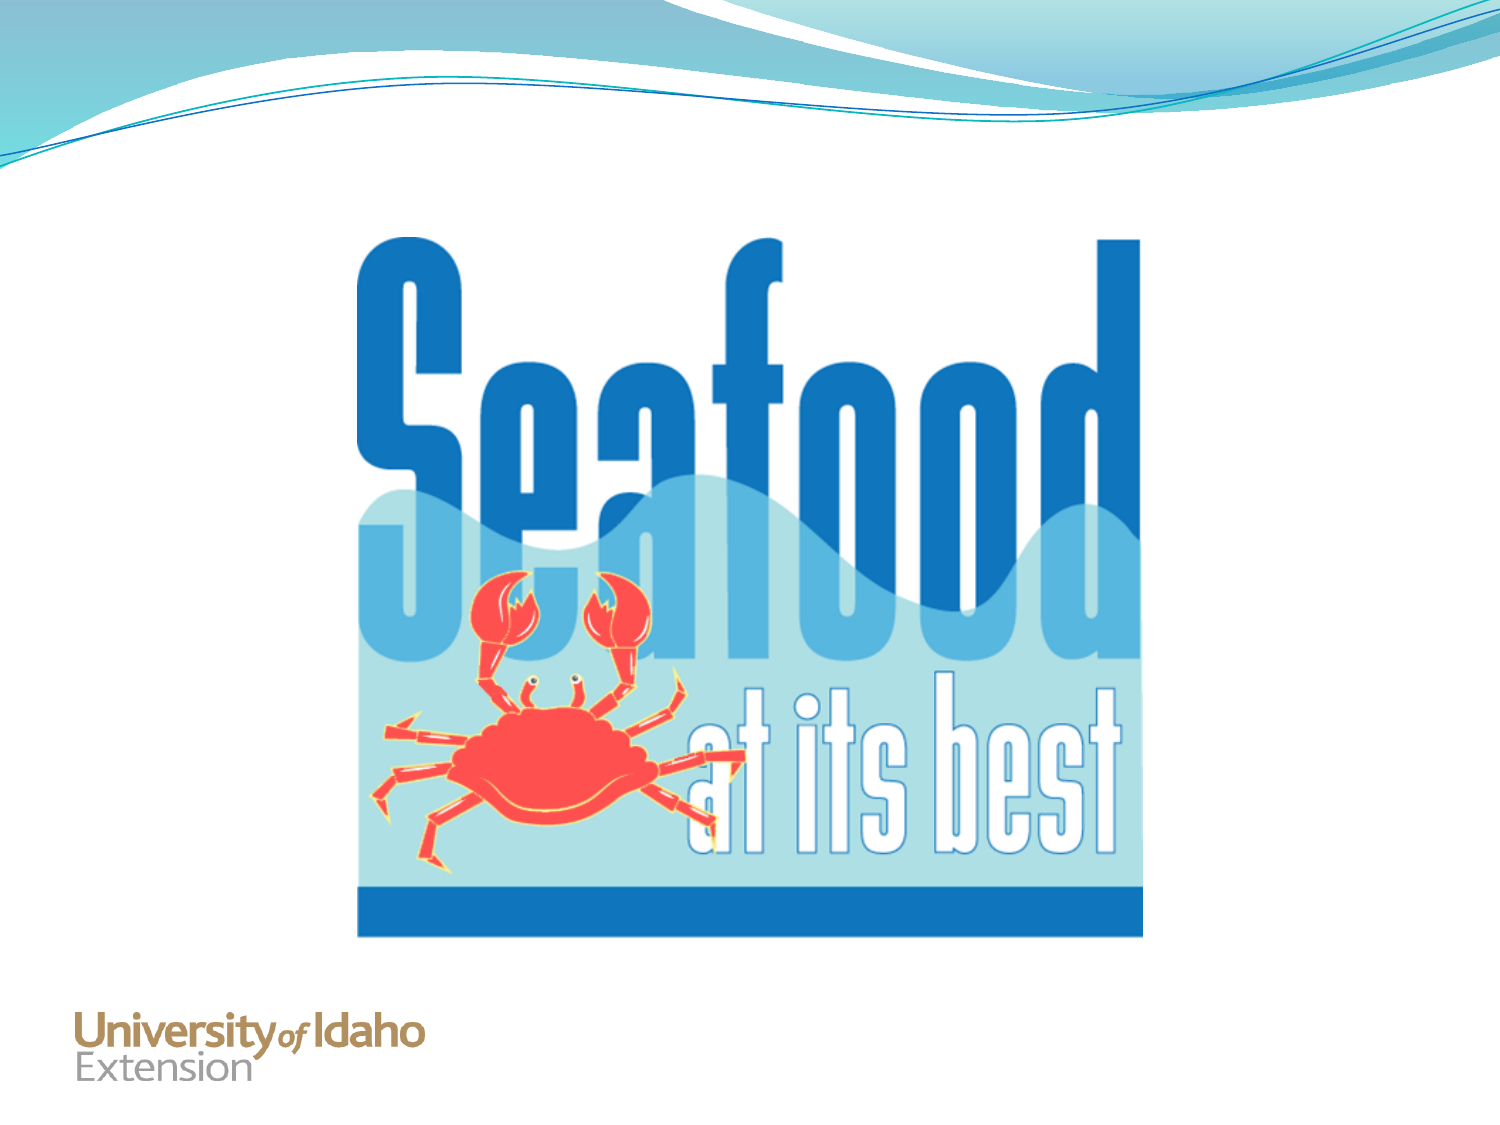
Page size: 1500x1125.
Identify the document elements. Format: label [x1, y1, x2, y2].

picture [357, 237, 1143, 953]
picture [74, 1012, 426, 1081]
text_box [0, 75, 1500, 136]
